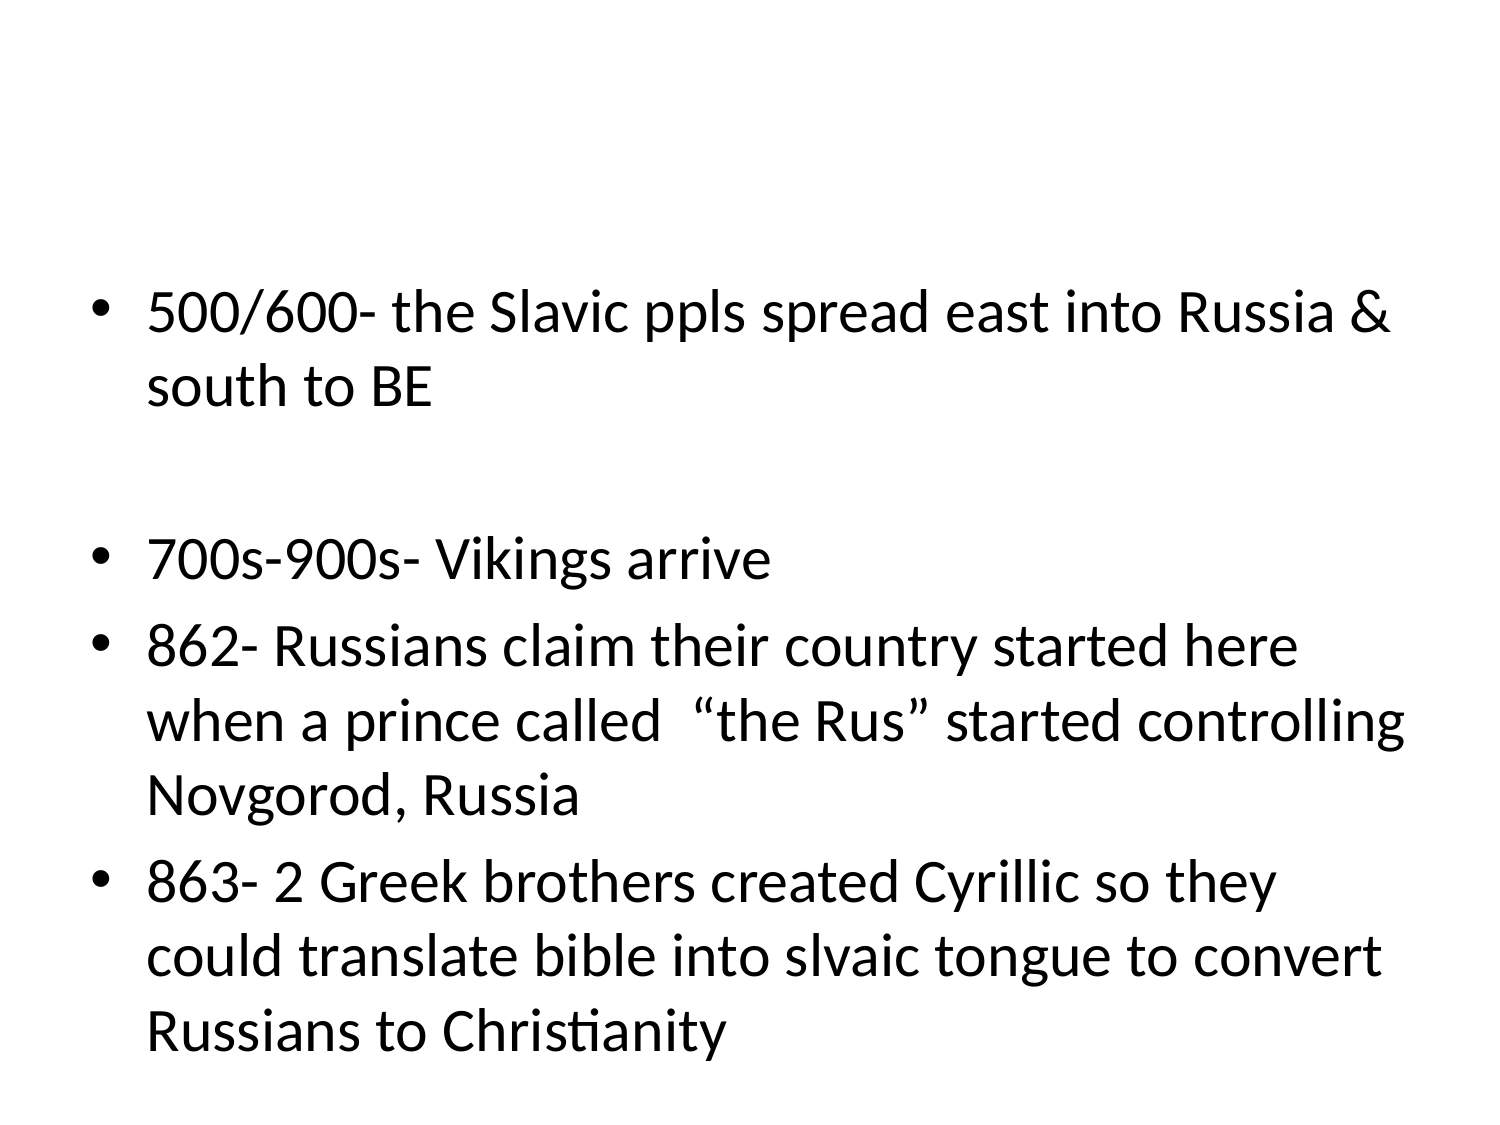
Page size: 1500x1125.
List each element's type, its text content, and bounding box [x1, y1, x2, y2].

list 500/600- the Slavic ppls spread east into Russia & south to BE 700s-900s- Vikings arrive 862- Russians claim their country started here when a prince called “the Rus” started controlling Novgorod, Russia 863- 2 Greek brothers created Cyrillic so they could translate bible into slvaic tongue to convert Russians to Christianity [75, 262, 1425, 1075]
